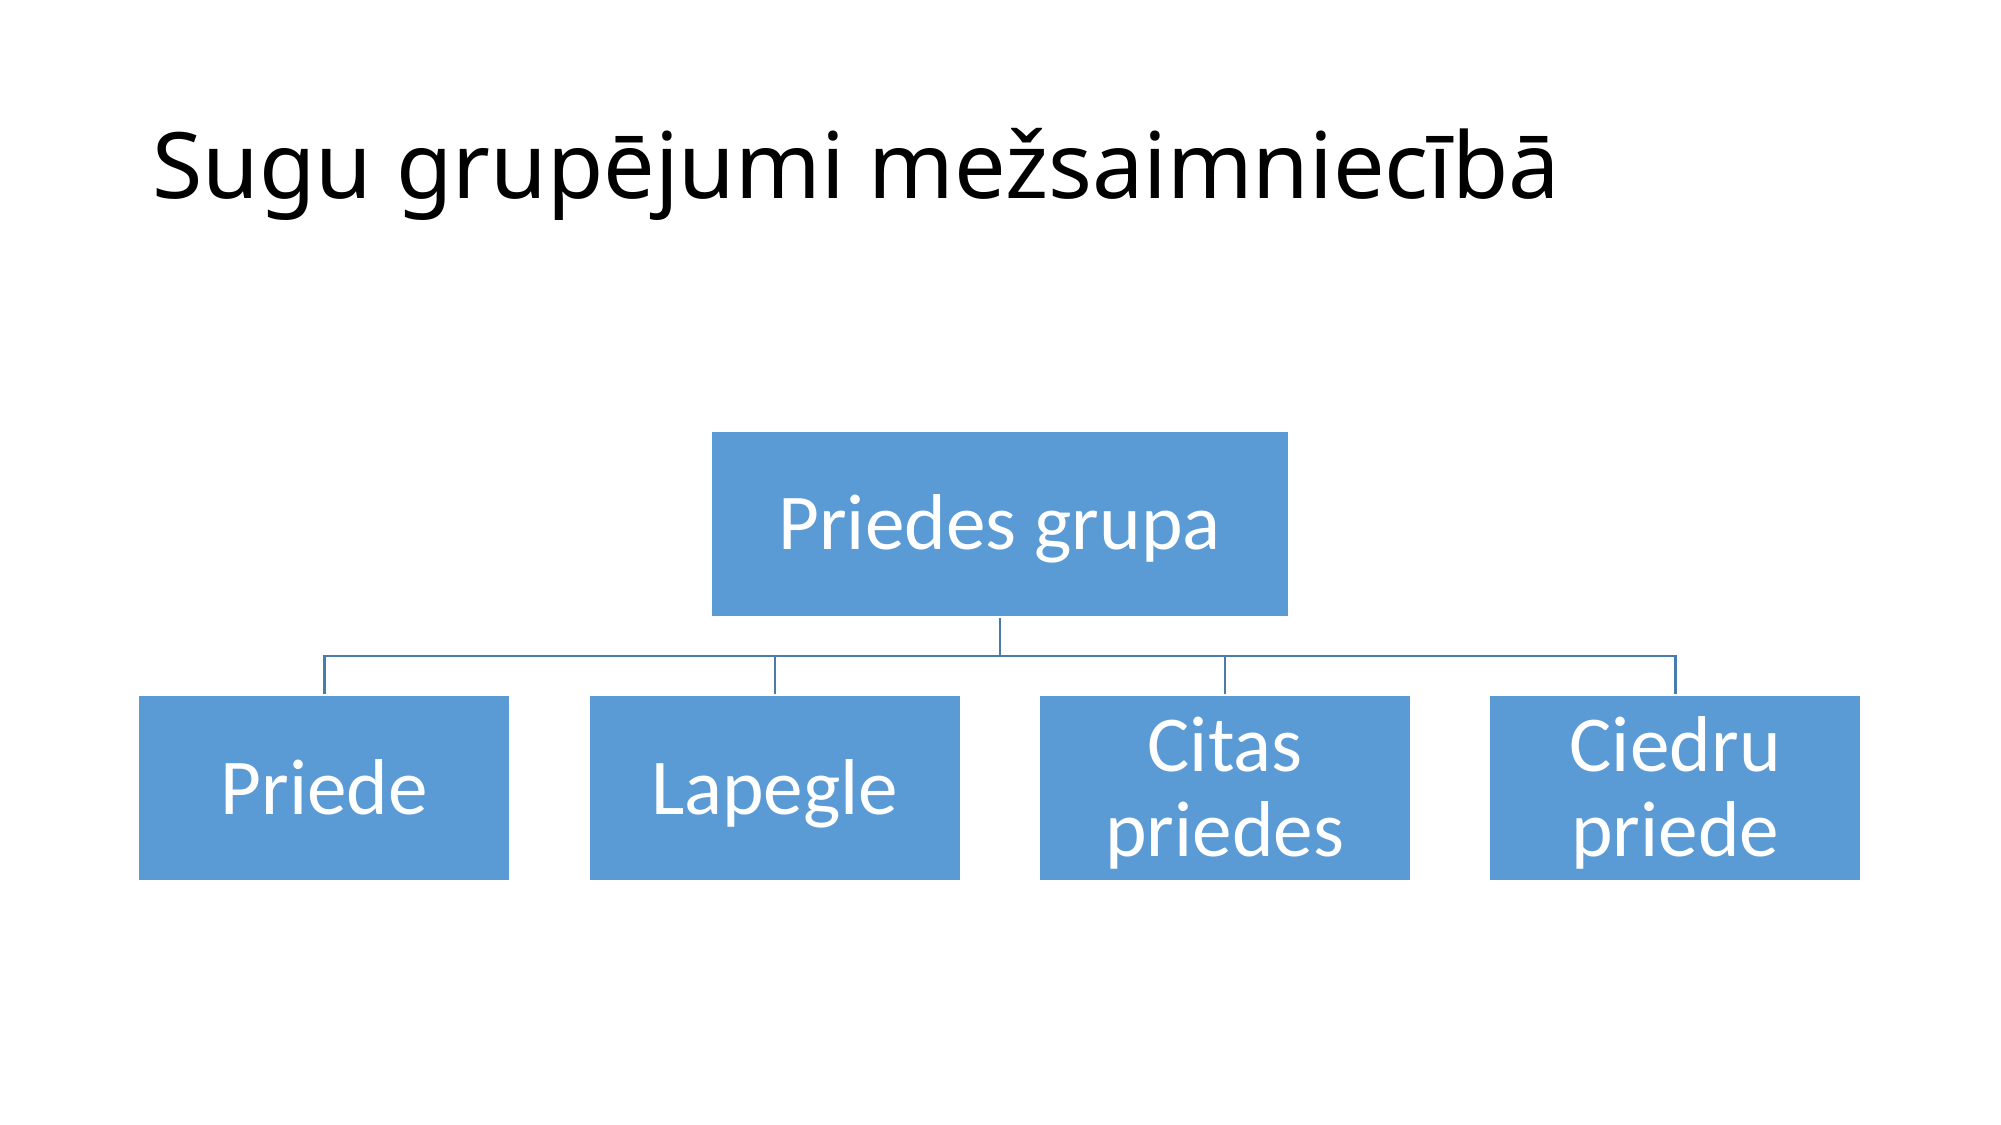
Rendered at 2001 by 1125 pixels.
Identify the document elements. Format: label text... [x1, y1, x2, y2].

title Sugu grupējumi mežsaimniecībā [137, 59, 1863, 278]
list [137, 299, 1863, 1014]
